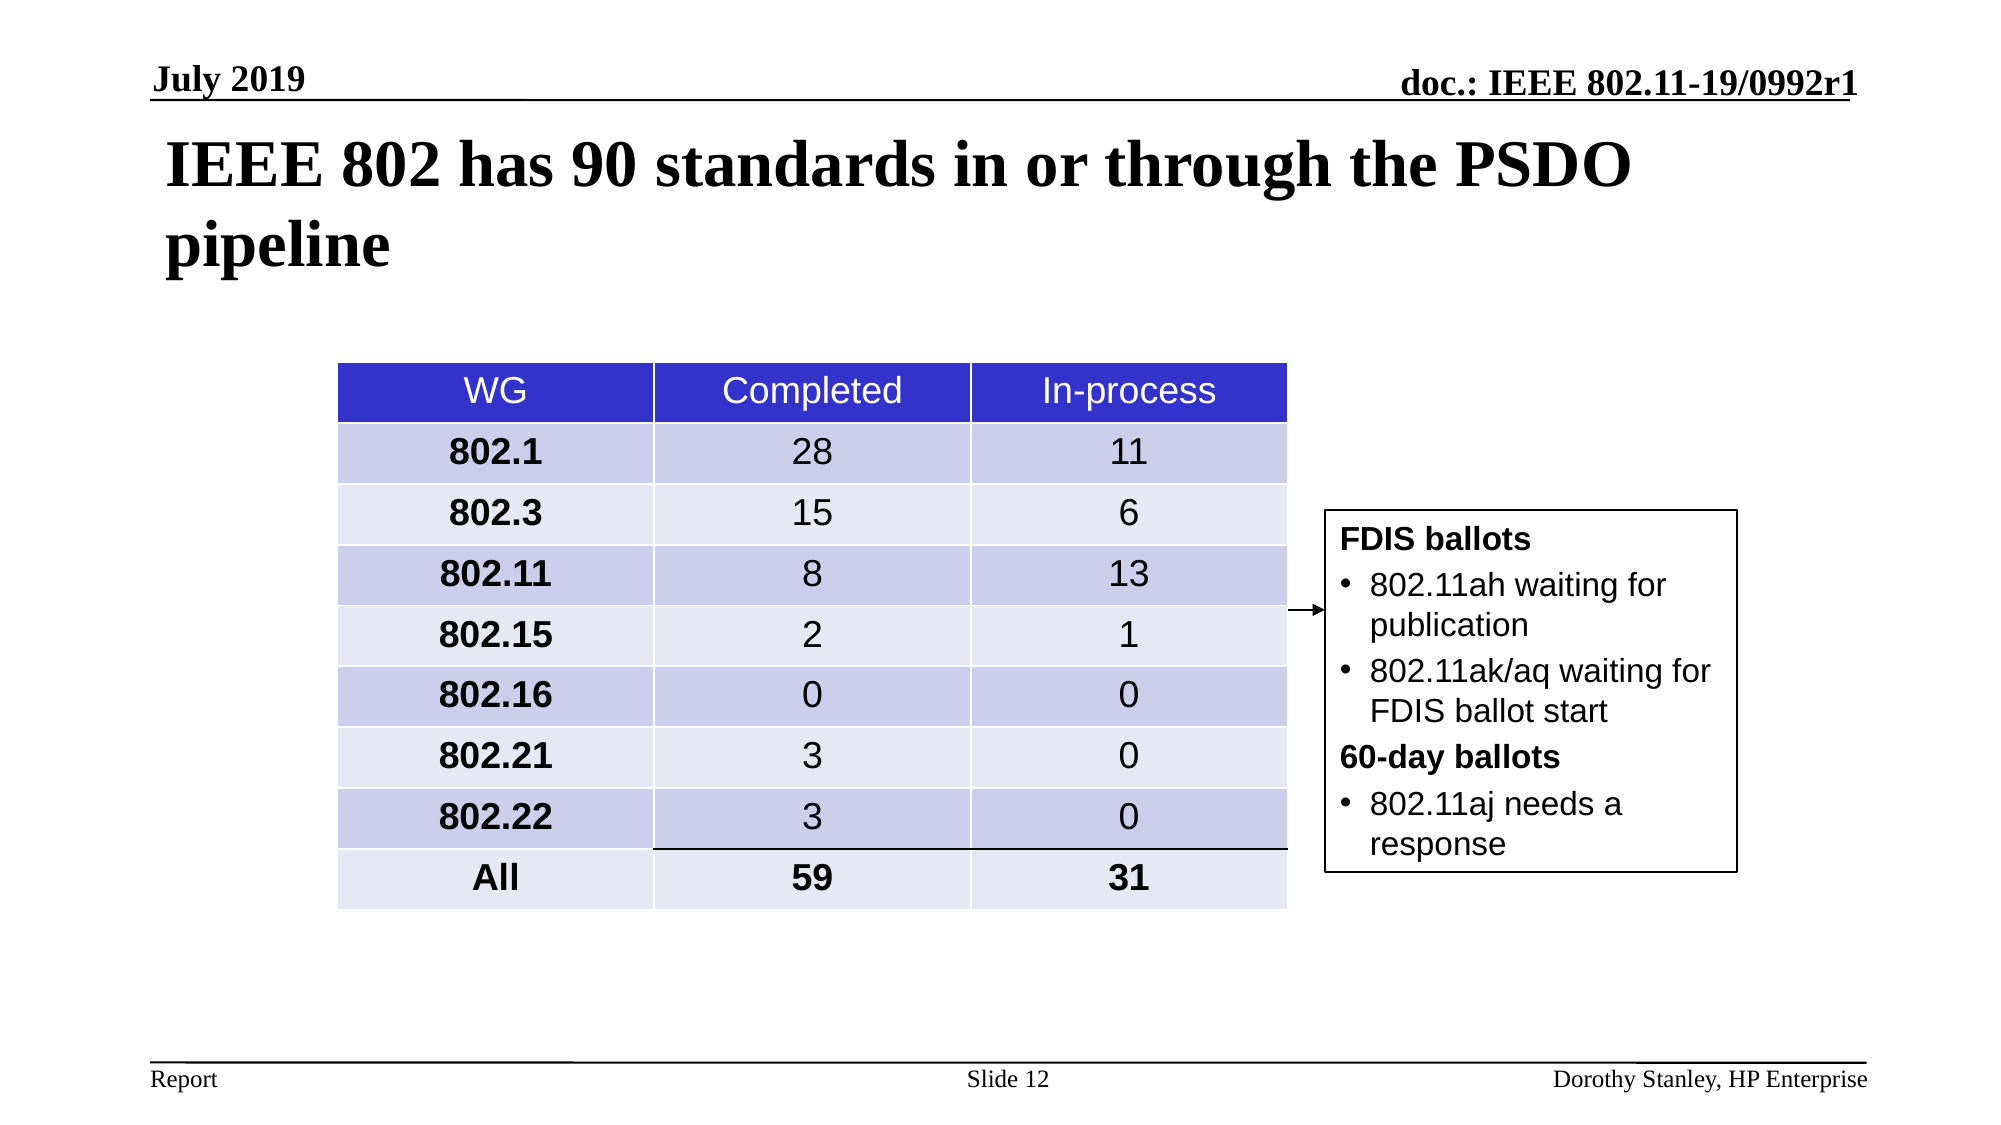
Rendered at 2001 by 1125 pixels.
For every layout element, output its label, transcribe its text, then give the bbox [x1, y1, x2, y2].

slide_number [152, 54, 563, 100]
title IEEE 802 has 90 standards in or through the PSDO pipeline [149, 112, 1850, 288]
table_cell 59 [655, 850, 970, 909]
table_cell All [338, 850, 653, 909]
table_cell 802.22 [338, 789, 653, 848]
table_cell 802.15 [338, 606, 653, 665]
table_cell 15 [655, 485, 970, 544]
table_cell 8 [655, 546, 970, 605]
table_cell 802.3 [338, 485, 653, 544]
table_cell 1 [972, 606, 1287, 665]
table_cell 13 [972, 546, 1287, 605]
table_cell 0 [972, 728, 1287, 787]
table_cell 11 [972, 424, 1287, 483]
table_cell 802.21 [338, 728, 653, 787]
slide_number Slide 12 [950, 1061, 1067, 1123]
footer Dorothy Stanley, HP Enterprise [1171, 1061, 1869, 1093]
table_cell 6 [972, 485, 1287, 544]
table_cell 3 [655, 789, 970, 848]
table_cell 0 [655, 667, 970, 726]
table_cell 802.16 [338, 667, 653, 726]
table_header WG [338, 363, 653, 422]
table_header In-process [972, 363, 1287, 422]
table_header Completed [655, 363, 970, 422]
table_cell 2 [655, 606, 970, 665]
table_cell 3 [655, 728, 970, 787]
table_cell 28 [655, 424, 970, 483]
table_cell 31 [972, 850, 1287, 909]
table_cell 0 [972, 667, 1287, 726]
text_box FDIS ballots 802.11ah waiting for publication 802.11ak/aq waiting for FDIS ballot start 60-day ballots 802.11aj needs a response [1325, 509, 1738, 873]
table_cell 0 [972, 789, 1287, 848]
table_cell 802.1 [338, 424, 653, 483]
table_cell 802.11 [338, 546, 653, 605]
